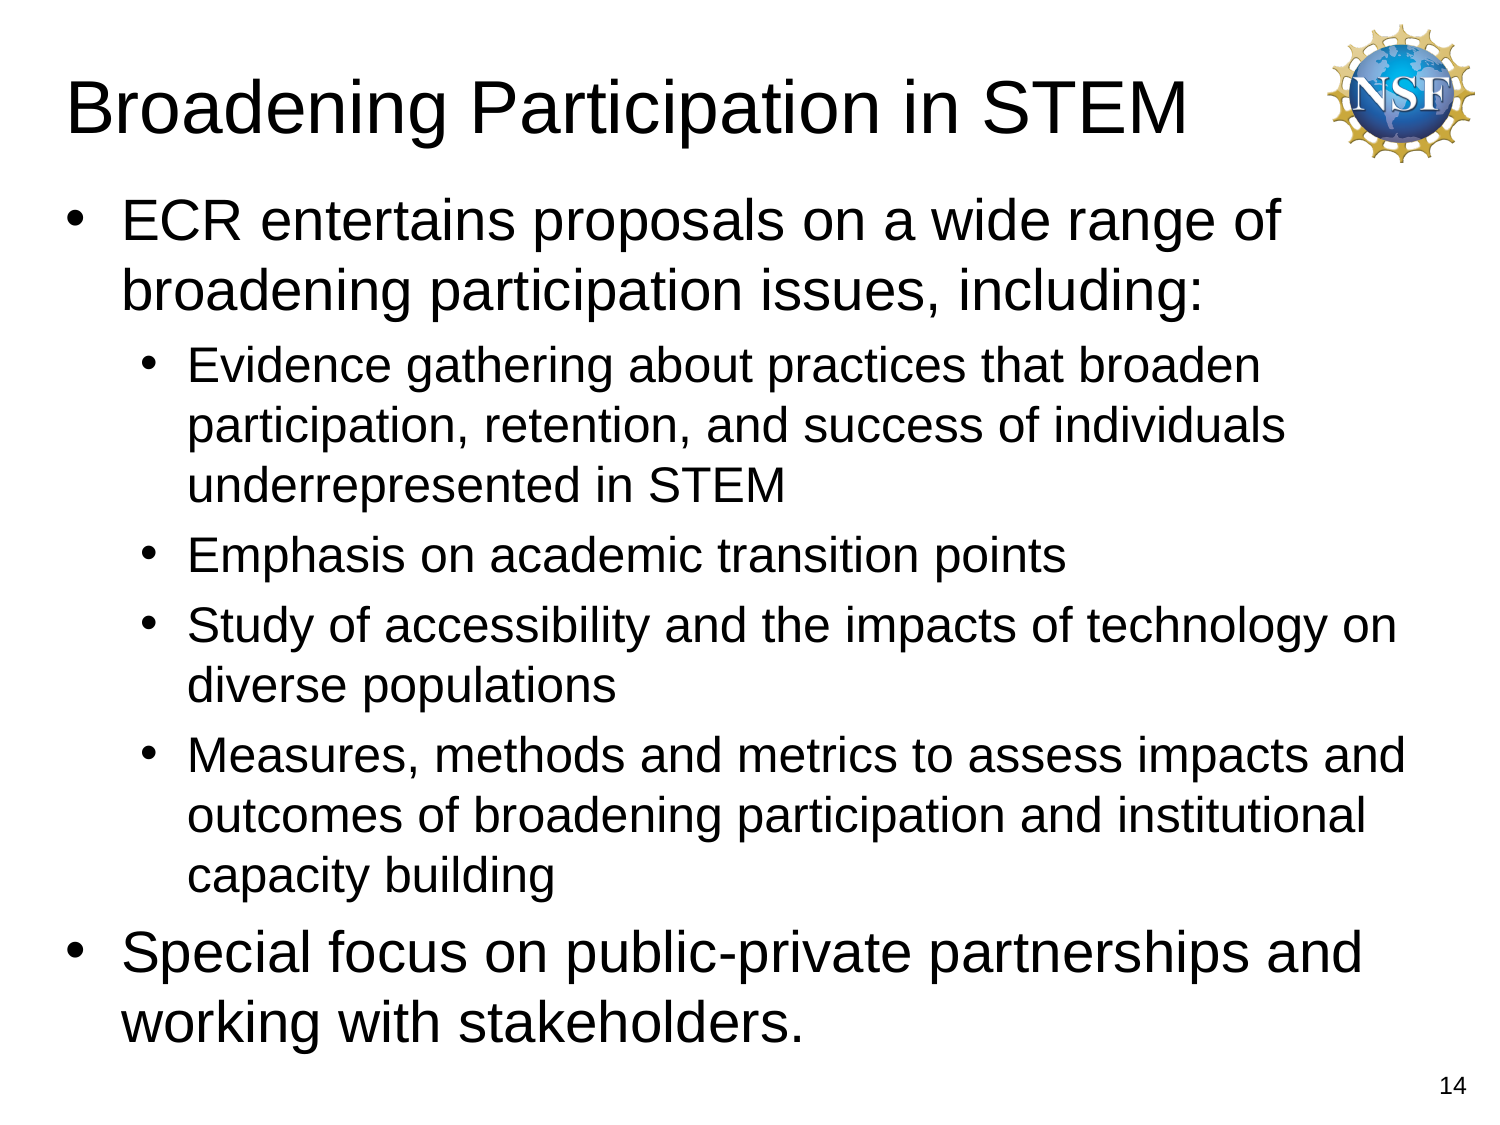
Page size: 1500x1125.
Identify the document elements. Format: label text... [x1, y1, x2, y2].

title Broadening Participation in STEM [50, 45, 1288, 163]
list ECR entertains proposals on a wide range of broadening participation issues, including: Evidence gathering about practices that broaden participation, retention, and success of individuals underrepresented in STEM Emphasis on academic transition points Study of accessibility and the impacts of technology on diverse populations Measures, methods and metrics to assess impacts and outcomes of broadening participation and institutional capacity building Special focus on public-private partnerships and working with stakeholders. [50, 174, 1450, 1050]
picture [1327, 24, 1475, 163]
